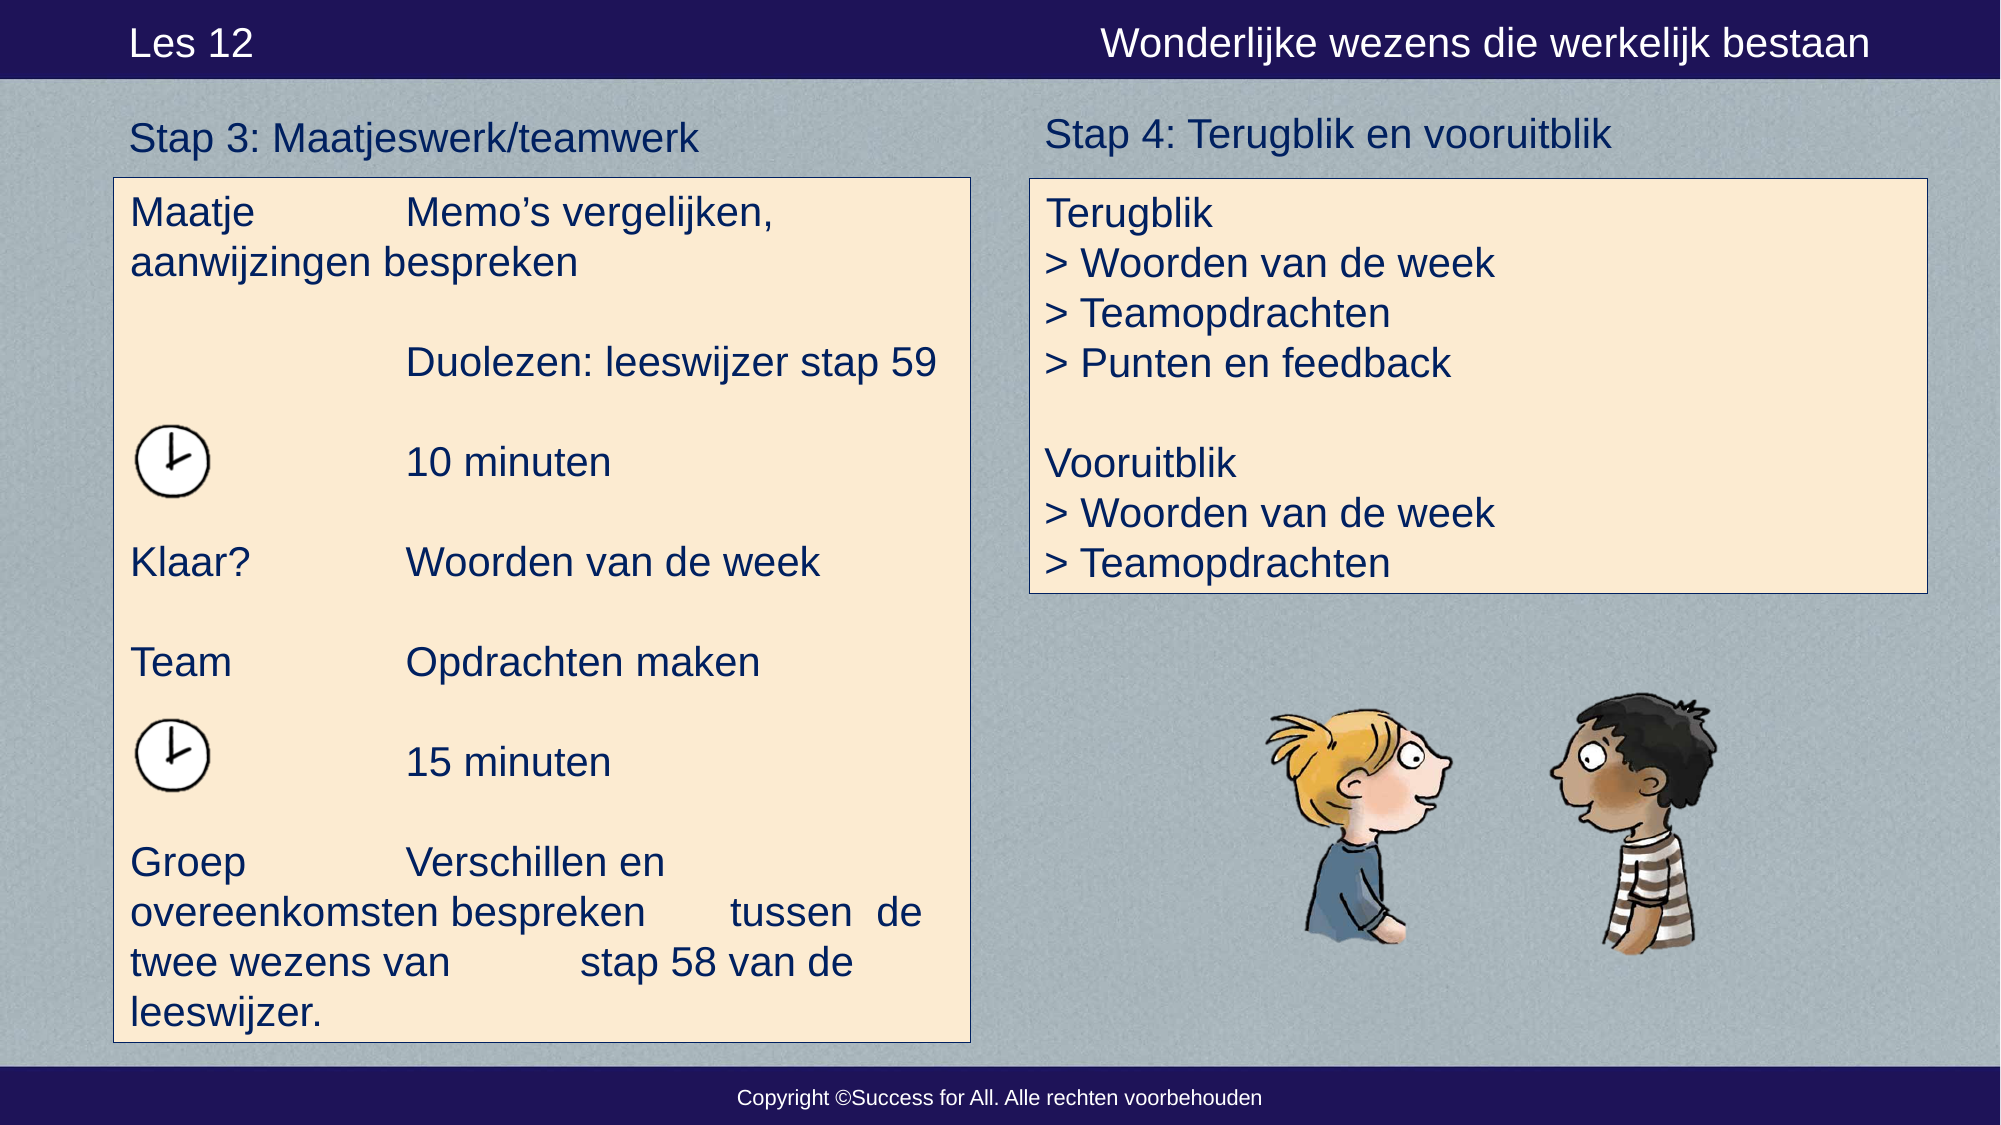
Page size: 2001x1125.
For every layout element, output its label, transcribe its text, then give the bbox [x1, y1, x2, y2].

text_box Les 12 [114, 8, 354, 73]
text_box Copyright ©Success for All. Alle rechten voorbehouden [0, 1076, 2000, 1125]
picture [0, 0, 2001, 1125]
text_box Maatje Memo’s vergelijken, aanwijzingen bespreken Duolezen: leeswijzer stap 59 10 minuten Klaar? Woorden van de week Team Opdrachten maken 15 minuten Groep Verschillen en overeenkomsten bespreken tussen de twee wezens van stap 58 van de leeswijzer. [113, 177, 971, 1043]
text_box Terugblik > Woorden van de week > Teamopdrachten > Punten en feedback Vooruitblik > Woorden van de week > Teamopdrachten [1029, 178, 1928, 594]
text_box Wonderlijke wezens die werkelijk bestaan [999, 8, 1886, 73]
text_box Stap 4: Terugblik en vooruitblik [1029, 99, 1822, 165]
text_box Stap 3: Maatjeswerk/teamwerk [114, 103, 907, 169]
